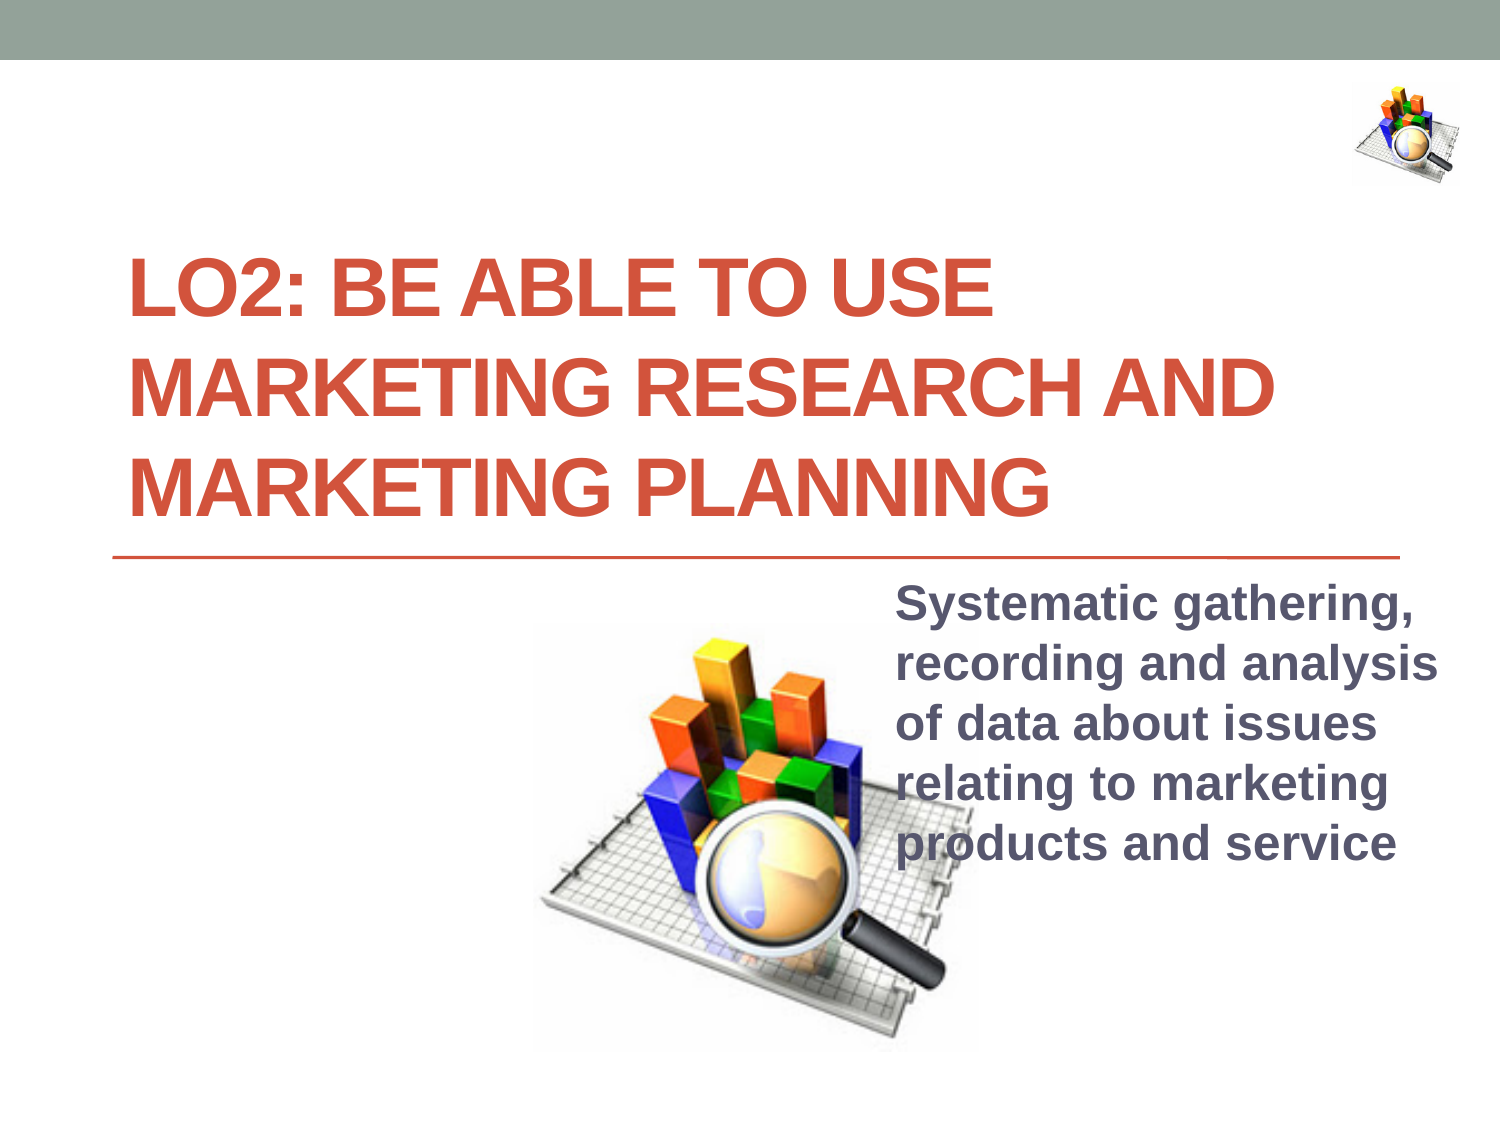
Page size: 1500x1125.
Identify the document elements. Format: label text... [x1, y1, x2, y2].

picture [533, 623, 979, 1052]
title LO2: Be able to use marketing research and marketing planning [112, 224, 1400, 542]
subtitle Systematic gathering, recording and analysis of data about issues relating to marketing products and service [879, 562, 1483, 988]
picture [1352, 82, 1460, 186]
